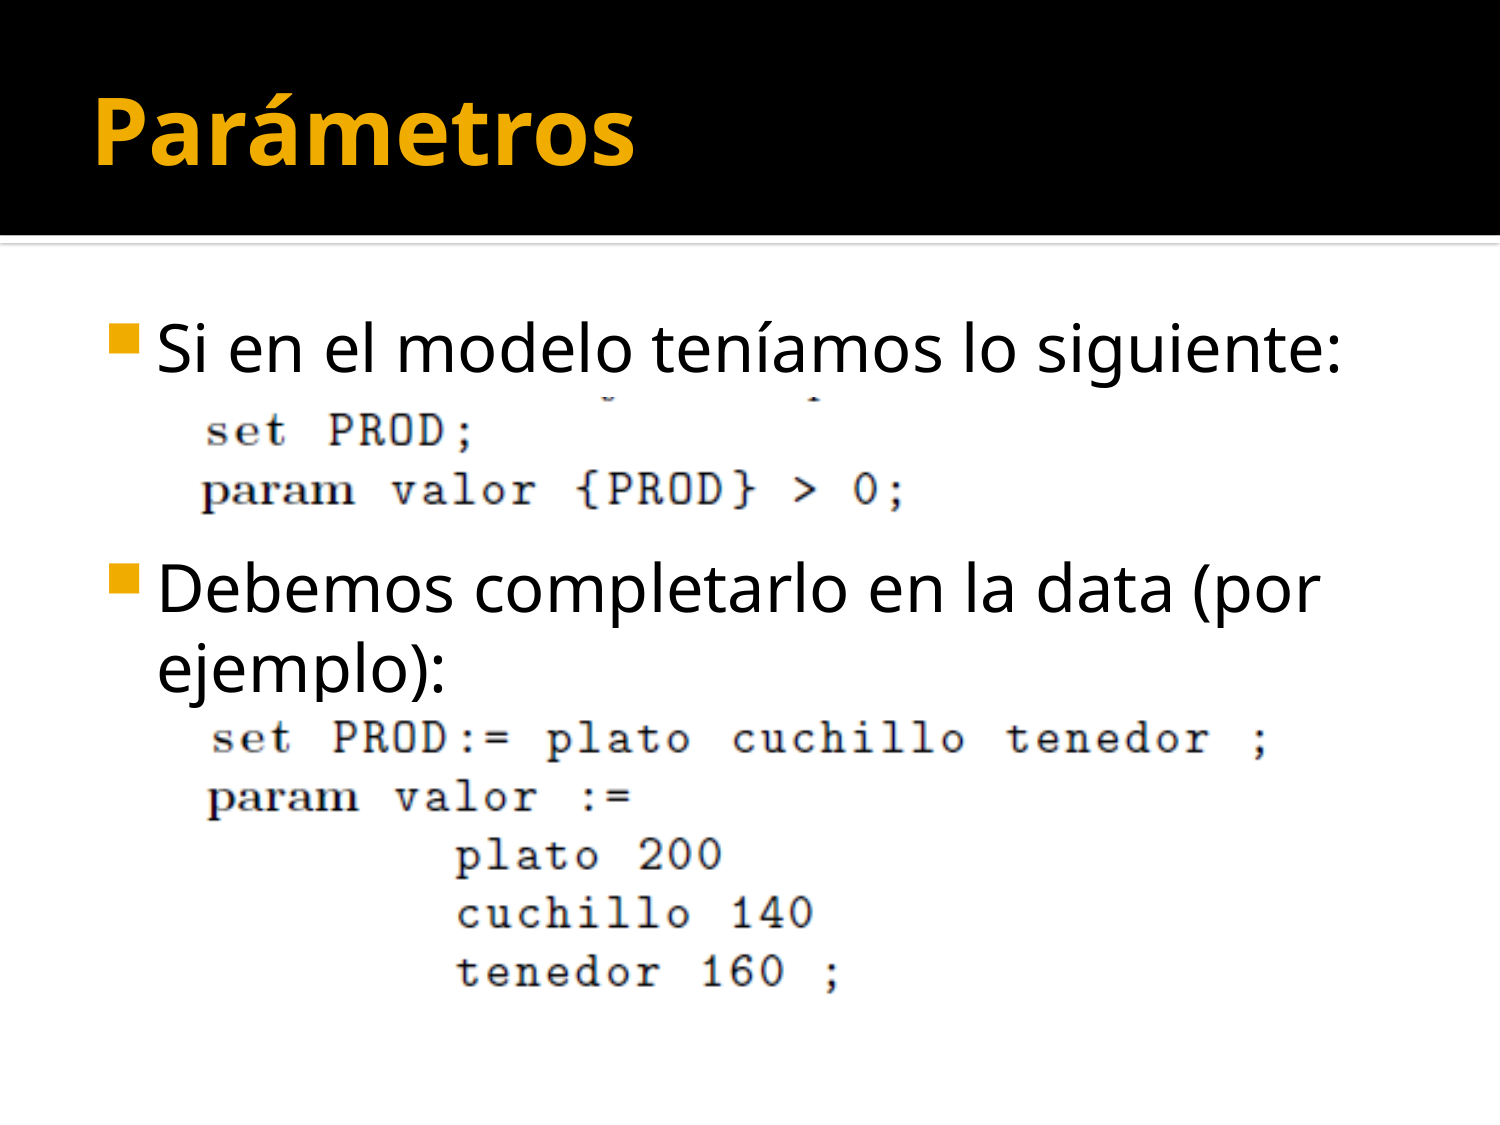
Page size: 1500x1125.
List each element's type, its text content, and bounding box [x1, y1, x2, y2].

title Parámetros [75, 25, 1425, 231]
list Si en el modelo teníamos lo siguiente: Debemos completarlo en la data (por ejemplo): [75, 291, 1425, 1050]
picture [194, 397, 914, 527]
picture [205, 702, 1271, 999]
